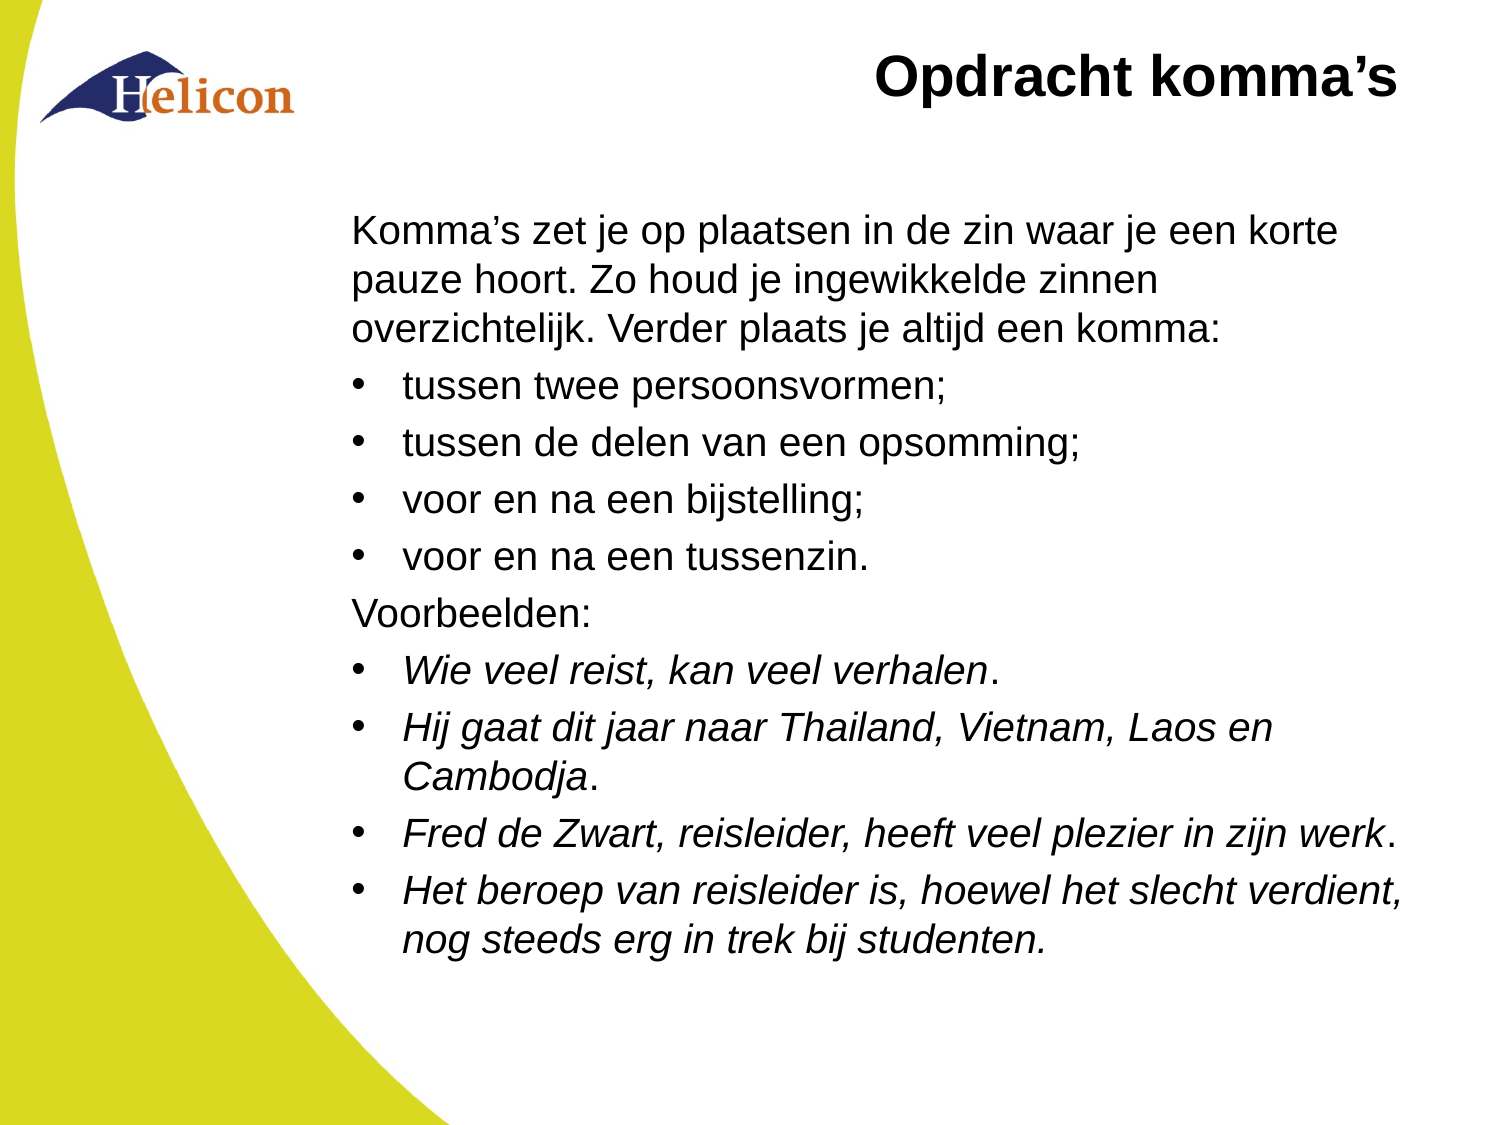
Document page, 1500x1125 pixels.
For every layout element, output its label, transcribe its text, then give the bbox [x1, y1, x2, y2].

picture [0, 0, 1500, 1125]
list Komma’s zet je op plaatsen in de zin waar je een korte pauze hoort. Zo houd je ingewikkelde zinnen overzichtelijk. Verder plaats je altijd een komma: tussen twee persoonsvormen; tussen de delen van een opsomming; voor en na een bijstelling; voor en na een tussenzin. Voorbeelden: Wie veel reist, kan veel verhalen. Hij gaat dit jaar naar Thailand, Vietnam, Laos en Cambodja. Fred de Zwart, reisleider, heeft veel plezier in zijn werk. Het beroep van reisleider is, hoewel het slecht verdient, nog steeds erg in trek bij studenten. [336, 196, 1425, 1005]
title Opdracht komma’s [324, 54, 1415, 161]
